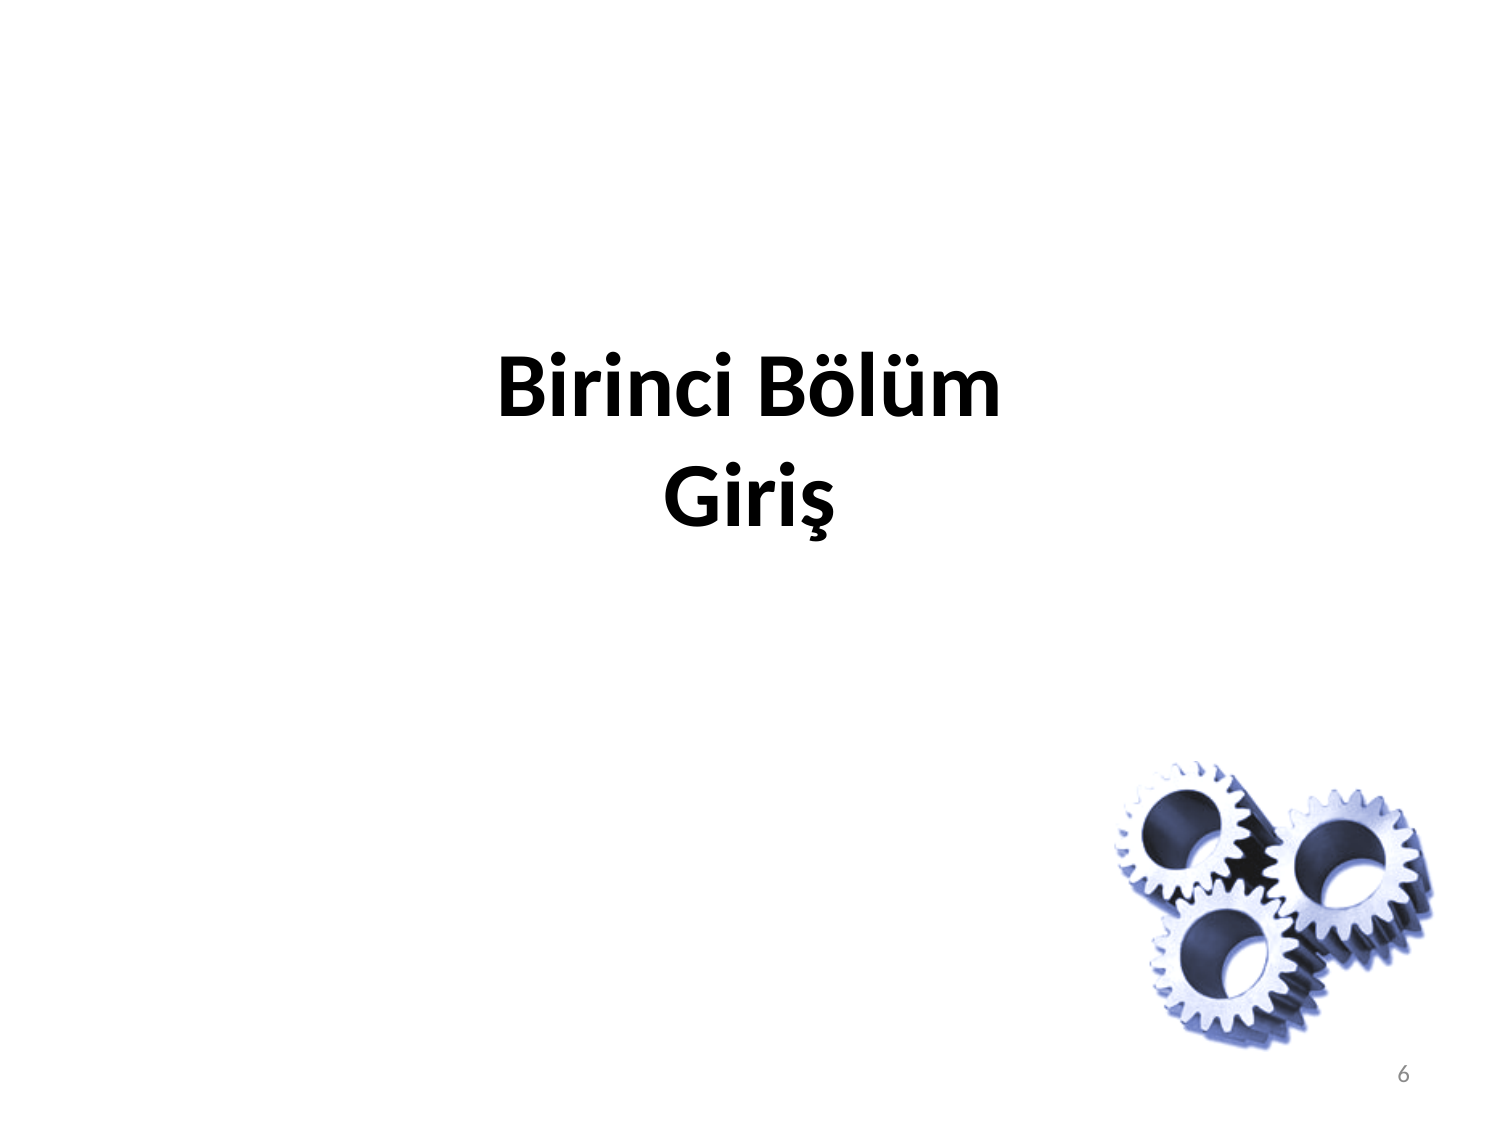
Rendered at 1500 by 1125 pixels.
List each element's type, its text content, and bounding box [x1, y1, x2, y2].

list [1113, 761, 1436, 1052]
slide_number 6 [1074, 1042, 1425, 1103]
title Birinci Bölüm Giriş [75, 317, 1425, 641]
